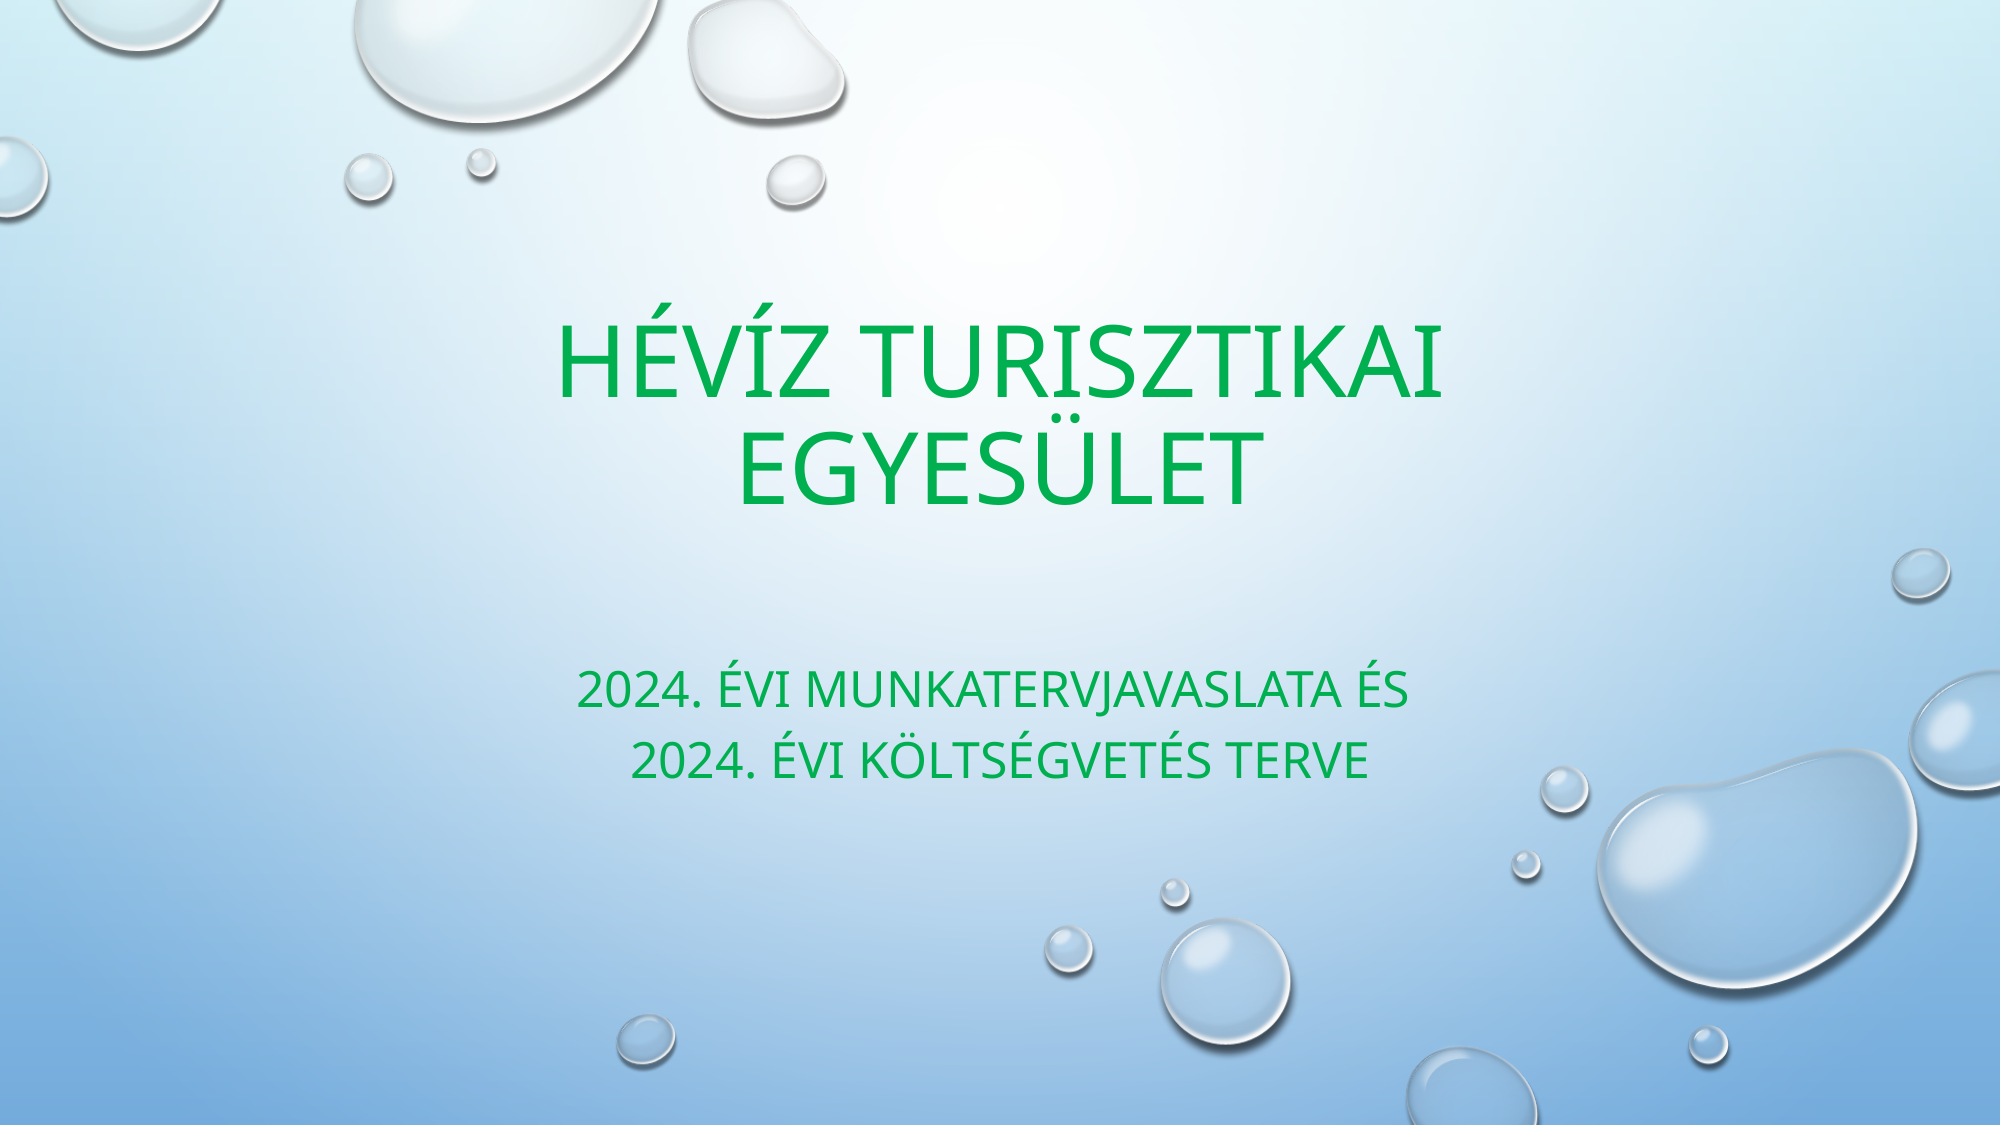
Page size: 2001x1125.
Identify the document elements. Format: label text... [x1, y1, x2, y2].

subtitle 2024. Évi Munkatervjavaslata és 2024. Évi költségvetés terve [287, 637, 1713, 863]
title Hévíz Turisztikai egyesület [287, 213, 1713, 535]
picture [0, 0, 2000, 1125]
